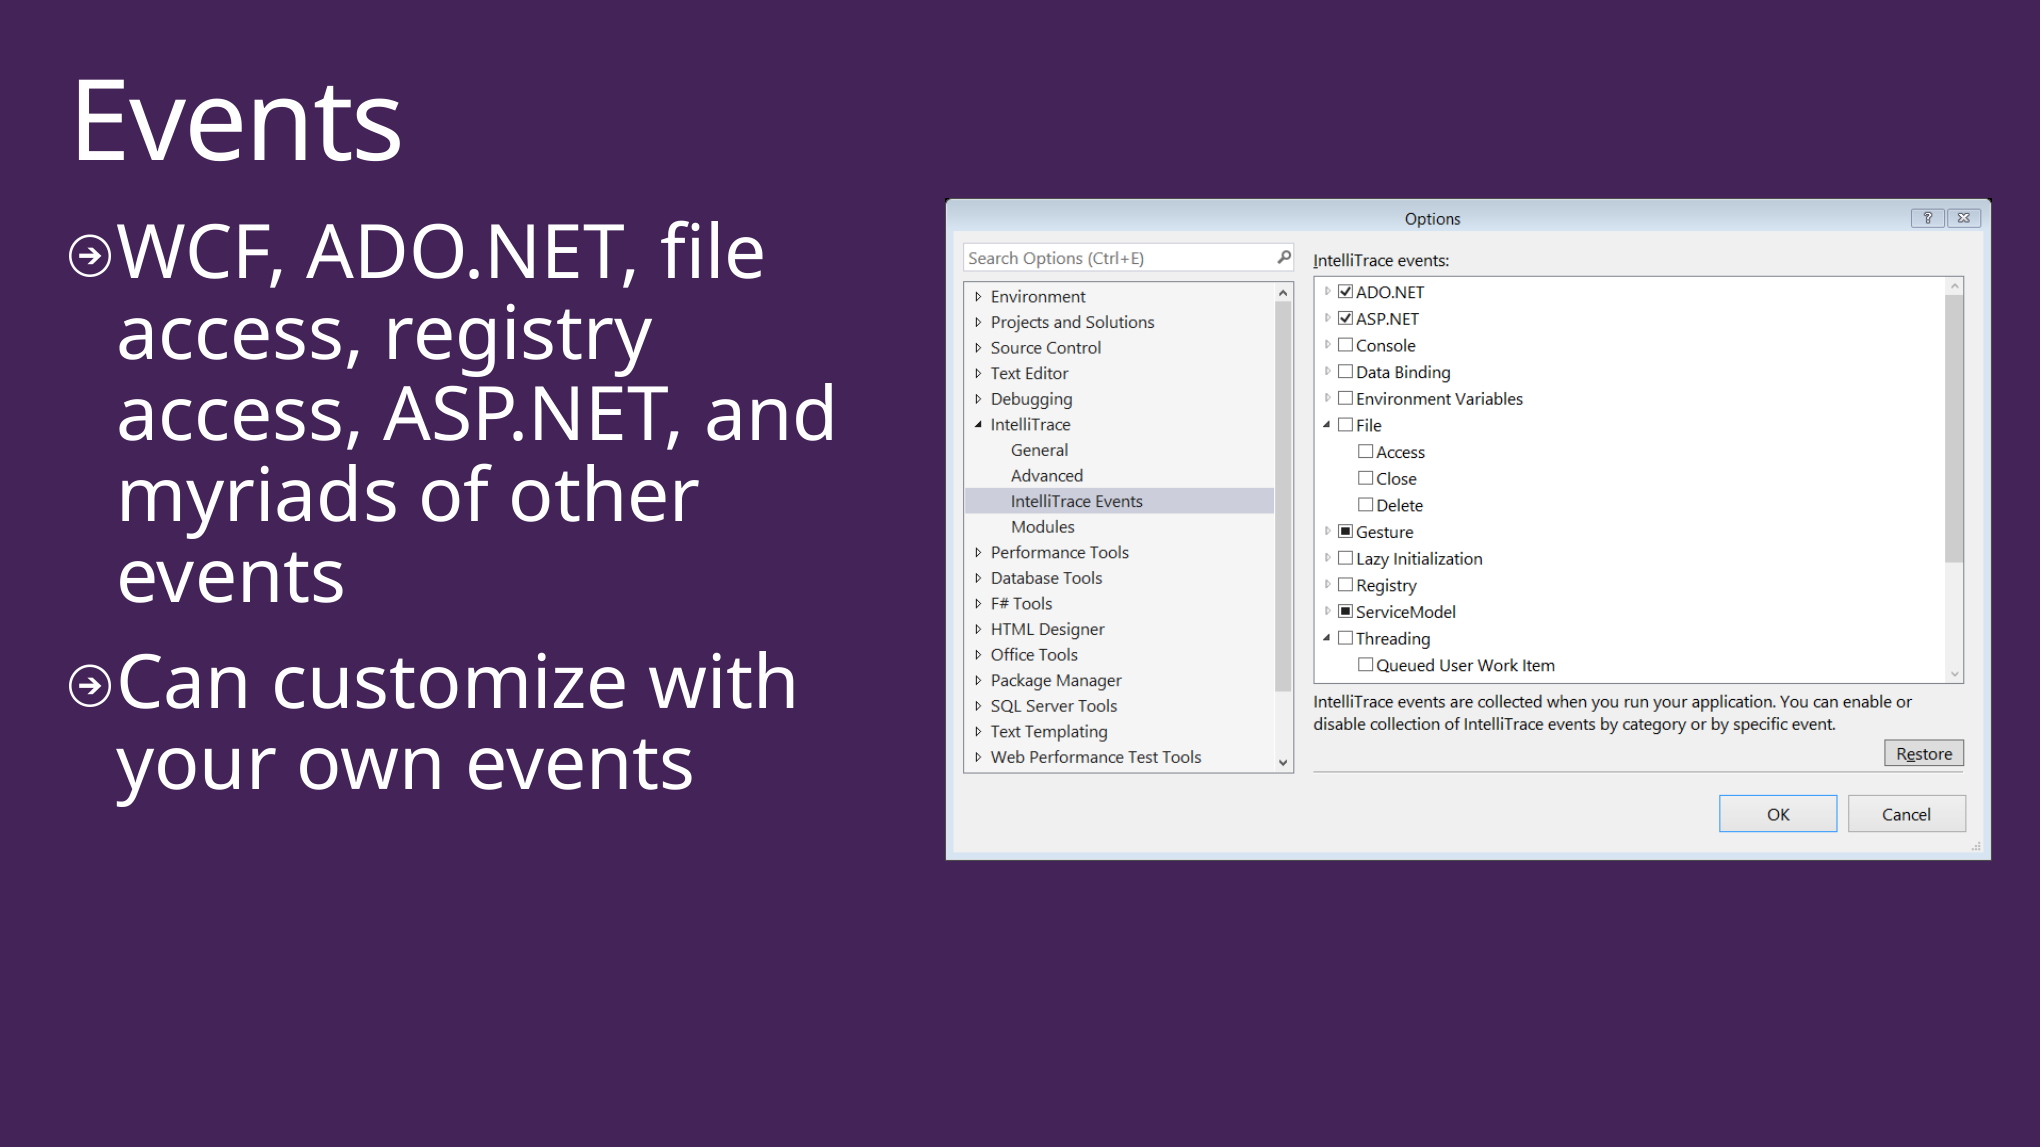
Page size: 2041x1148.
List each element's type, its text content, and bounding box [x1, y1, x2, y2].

title Events [45, 48, 1996, 199]
list WCF, ADO.NET, file access, registry access, ASP.NET, and myriads of other events Can customize with your own events [45, 198, 944, 746]
picture [69, 653, 122, 707]
picture [69, 223, 122, 277]
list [944, 198, 1992, 861]
